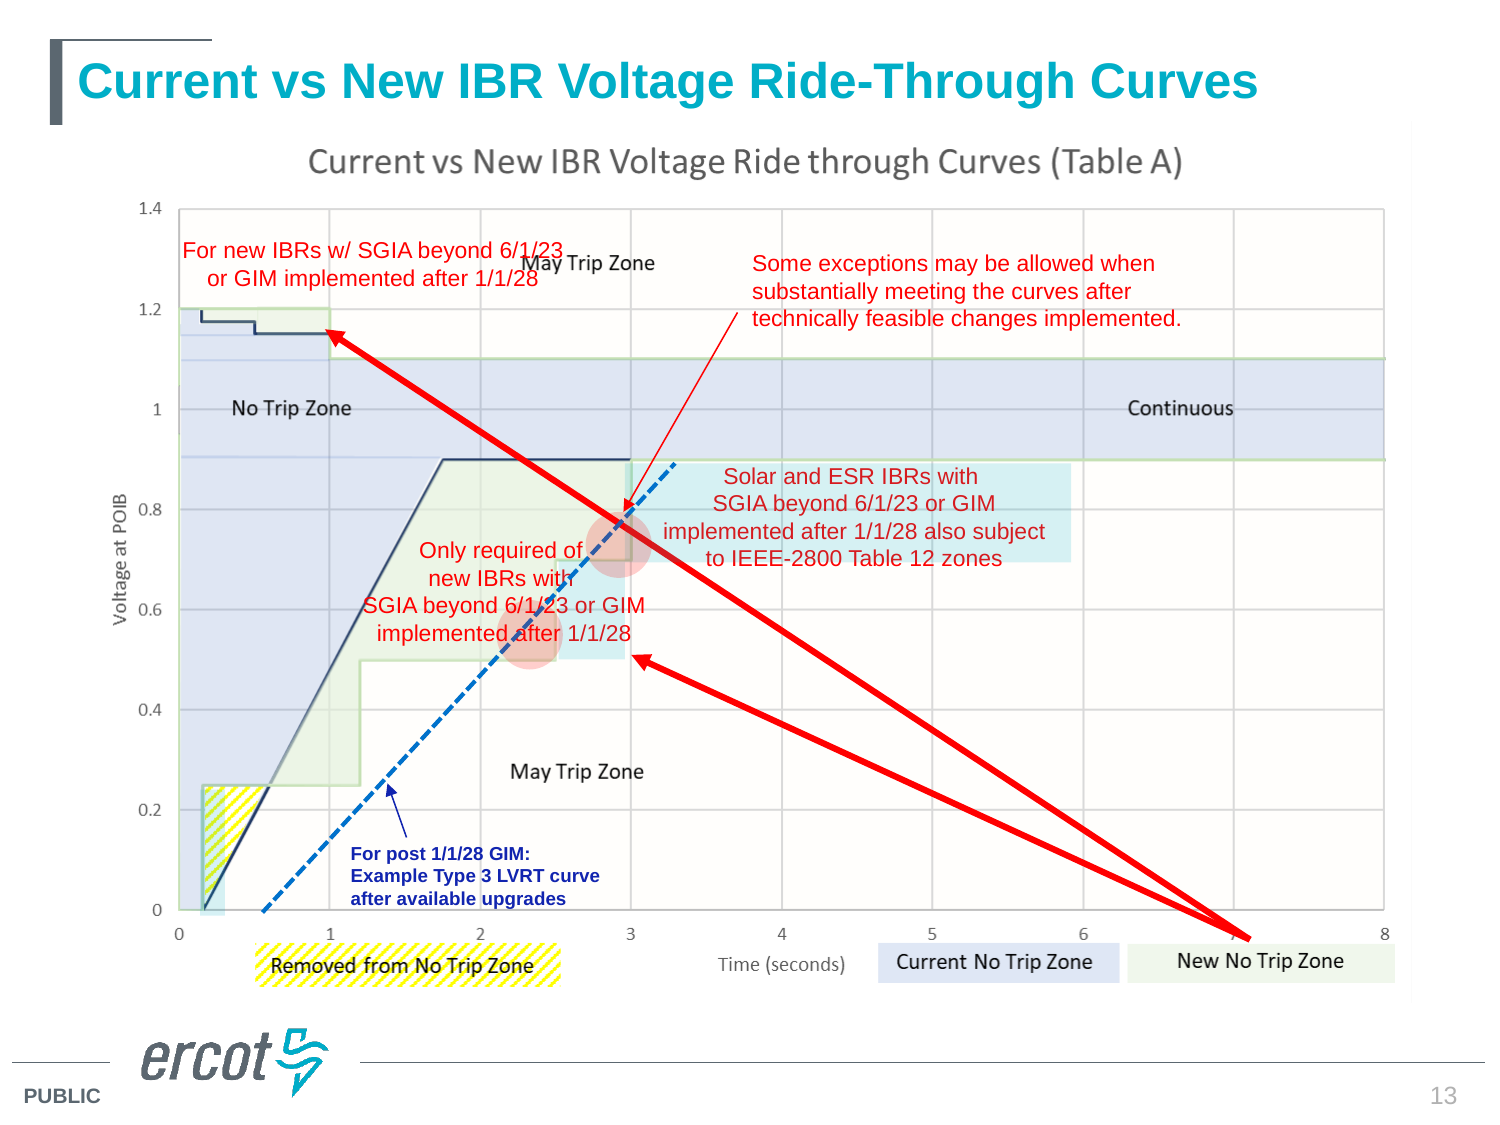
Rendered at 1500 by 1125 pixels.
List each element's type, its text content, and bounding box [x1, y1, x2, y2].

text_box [262, 463, 676, 913]
text_box Current vs New IBR Voltage Ride-Through Curves [62, 41, 1457, 117]
picture [80, 121, 1420, 1004]
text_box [324, 328, 1251, 940]
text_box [387, 783, 407, 838]
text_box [623, 312, 738, 513]
slide_number 13 [1400, 1076, 1488, 1113]
picture [137, 1024, 332, 1100]
